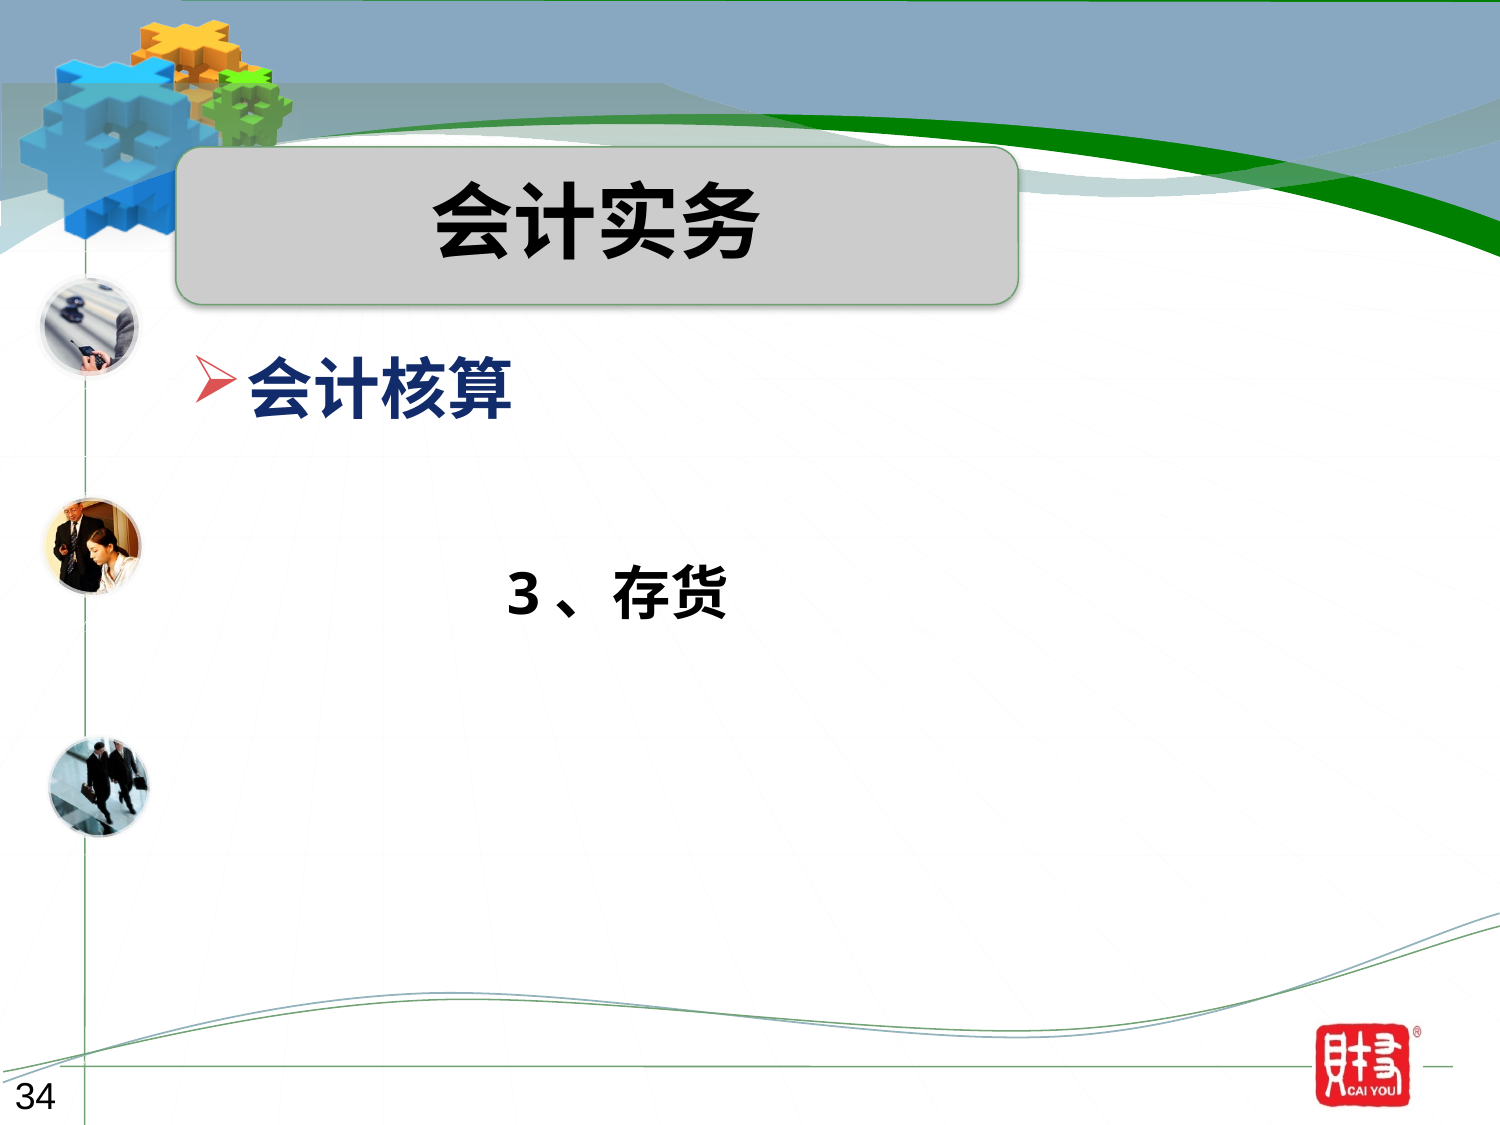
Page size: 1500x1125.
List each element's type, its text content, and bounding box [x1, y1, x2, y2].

picture [277, 142, 300, 146]
picture [45, 283, 134, 371]
picture [46, 501, 138, 591]
picture [51, 740, 147, 835]
picture [1312, 1019, 1423, 1114]
text_box 会计核算 [175, 339, 1090, 435]
picture [0, 18, 300, 226]
text_box 3、存货 [492, 562, 1128, 704]
picture [6, 170, 175, 252]
text_box 34 [0, 1064, 94, 1125]
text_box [175, 146, 1019, 305]
